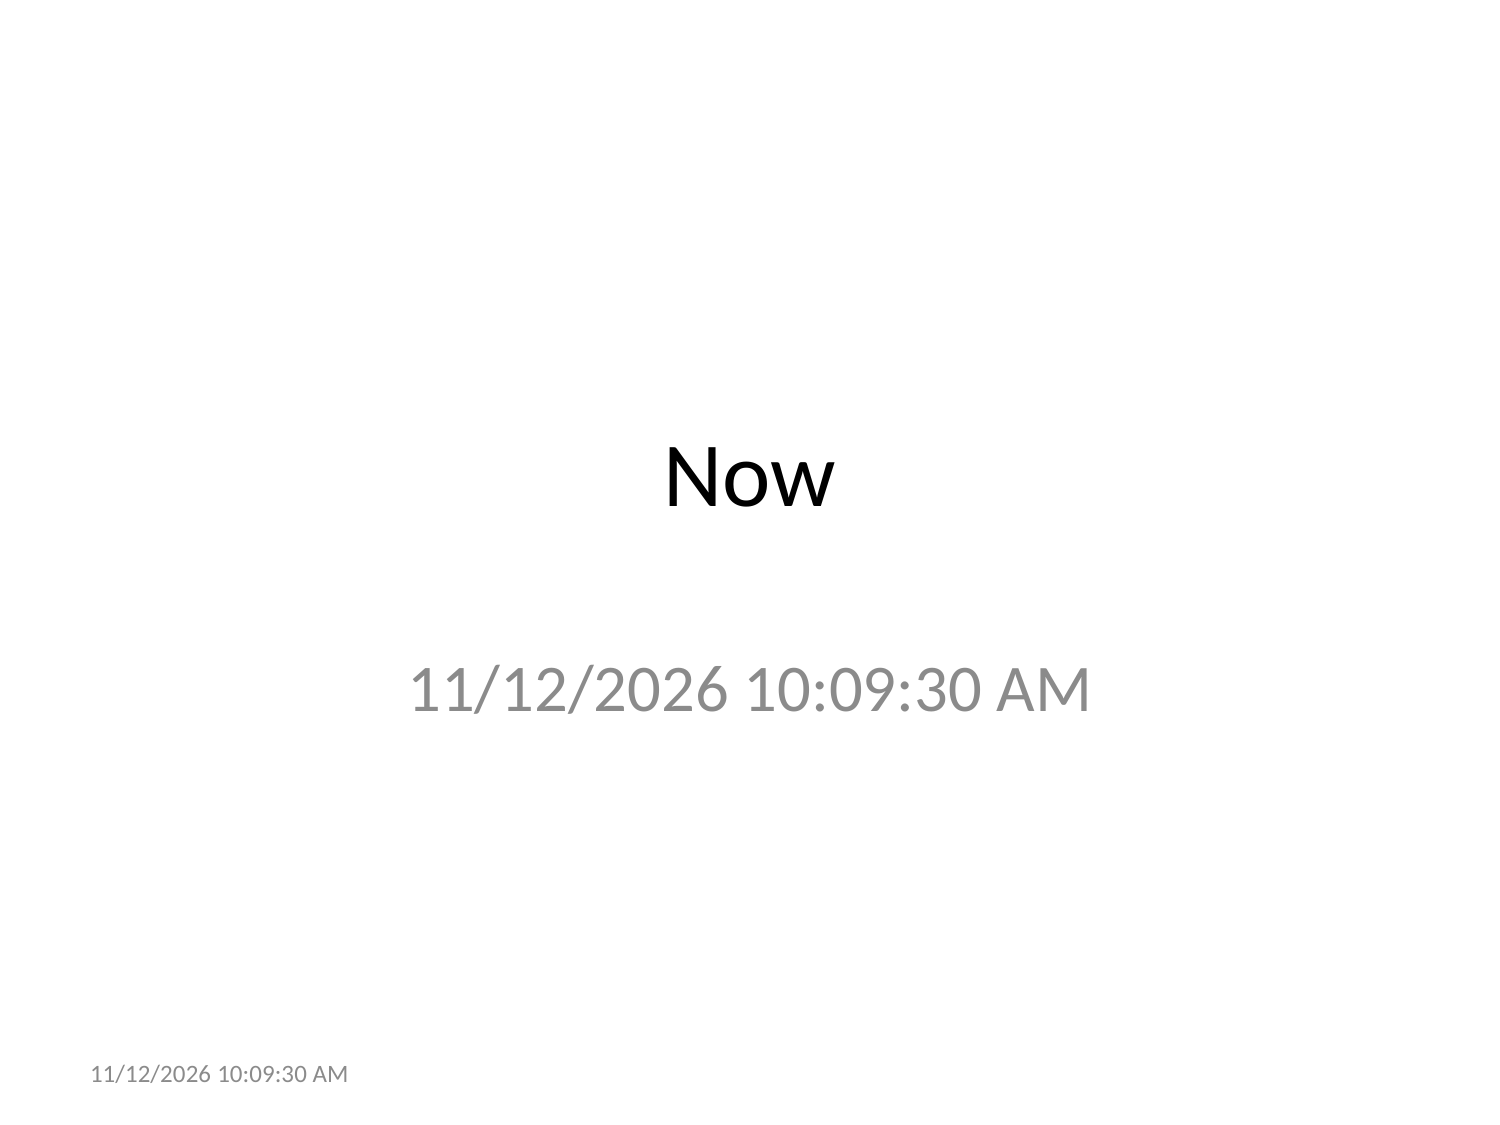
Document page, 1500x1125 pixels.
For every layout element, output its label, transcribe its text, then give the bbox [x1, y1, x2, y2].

subtitle 2011-12-19 10:20:04 AM [225, 637, 1275, 925]
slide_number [75, 1042, 425, 1103]
title Now [112, 349, 1388, 591]
